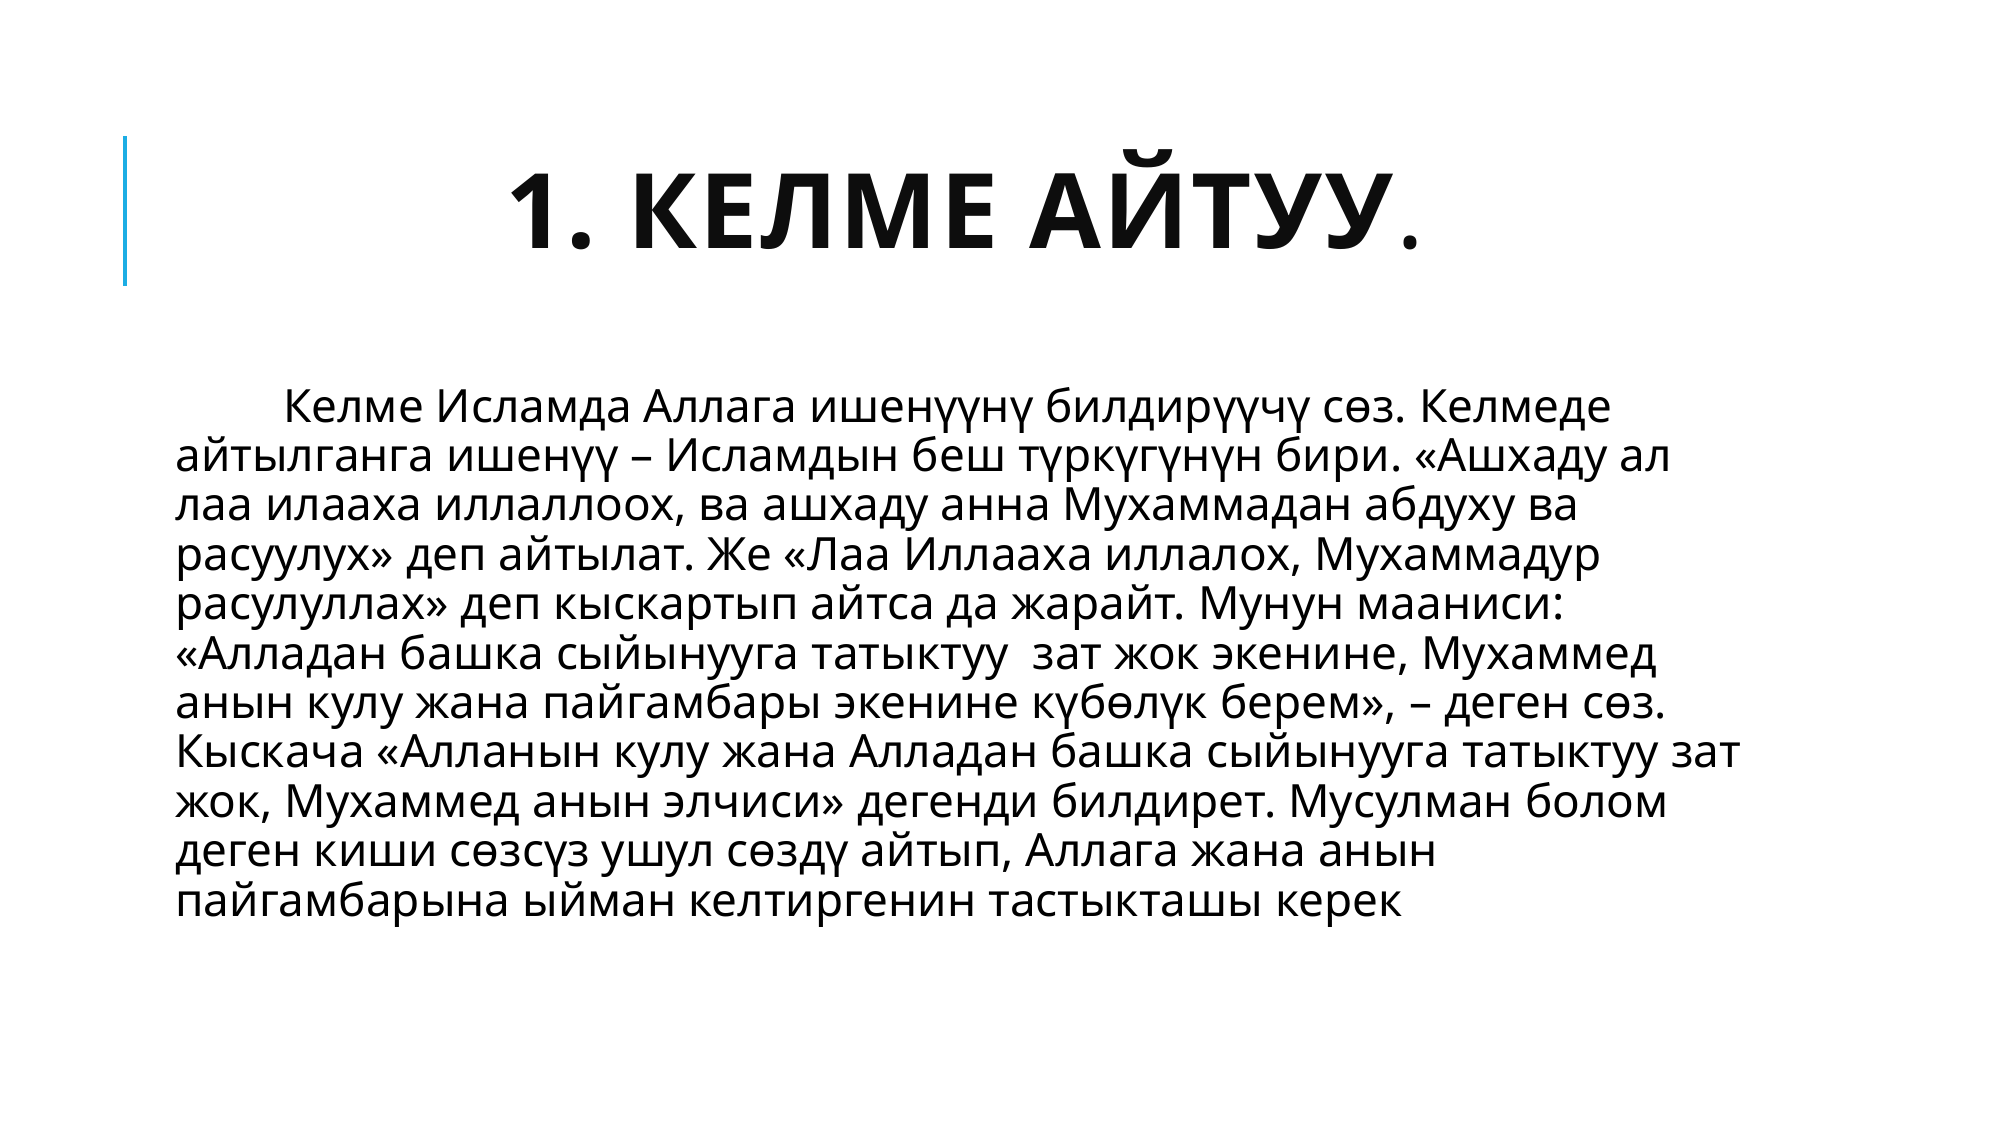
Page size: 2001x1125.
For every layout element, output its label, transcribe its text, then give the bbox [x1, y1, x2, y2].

title 1. Келме айтуу. [168, 96, 1763, 342]
list Келме Исламда Аллага ишенүүнү билдирүүчү сөз. Келмеде айтылганга ишенүү – Исламдын беш түркүгүнүн бири. «Ашхаду ал лаа илааха иллаллоох, ва ашхаду анна Мухаммадан абдуху ва расуулух» деп айтылат. Же «Лаа Иллааха иллалох, Мухаммадур расулуллах» деп кыскартып айтса да жарайт. Мунун мааниси: «Алладан башка сыйынууга татыктуу зат жок экенине, Мухаммед анын кулу жана пайгамбары экенине күбөлүк берем», – деген сөз. Кыскача «Алланын кулу жана Алладан башка сыйынууга татыктуу зат жок, Мухаммед анын элчиси» дегенди билдирет. Мусулман болом деген киши сөзсүз ушул сөздү айтып, Аллага жана анын пайгамбарына ыйман келтиргенин тастыкташы керек [168, 375, 1763, 1035]
